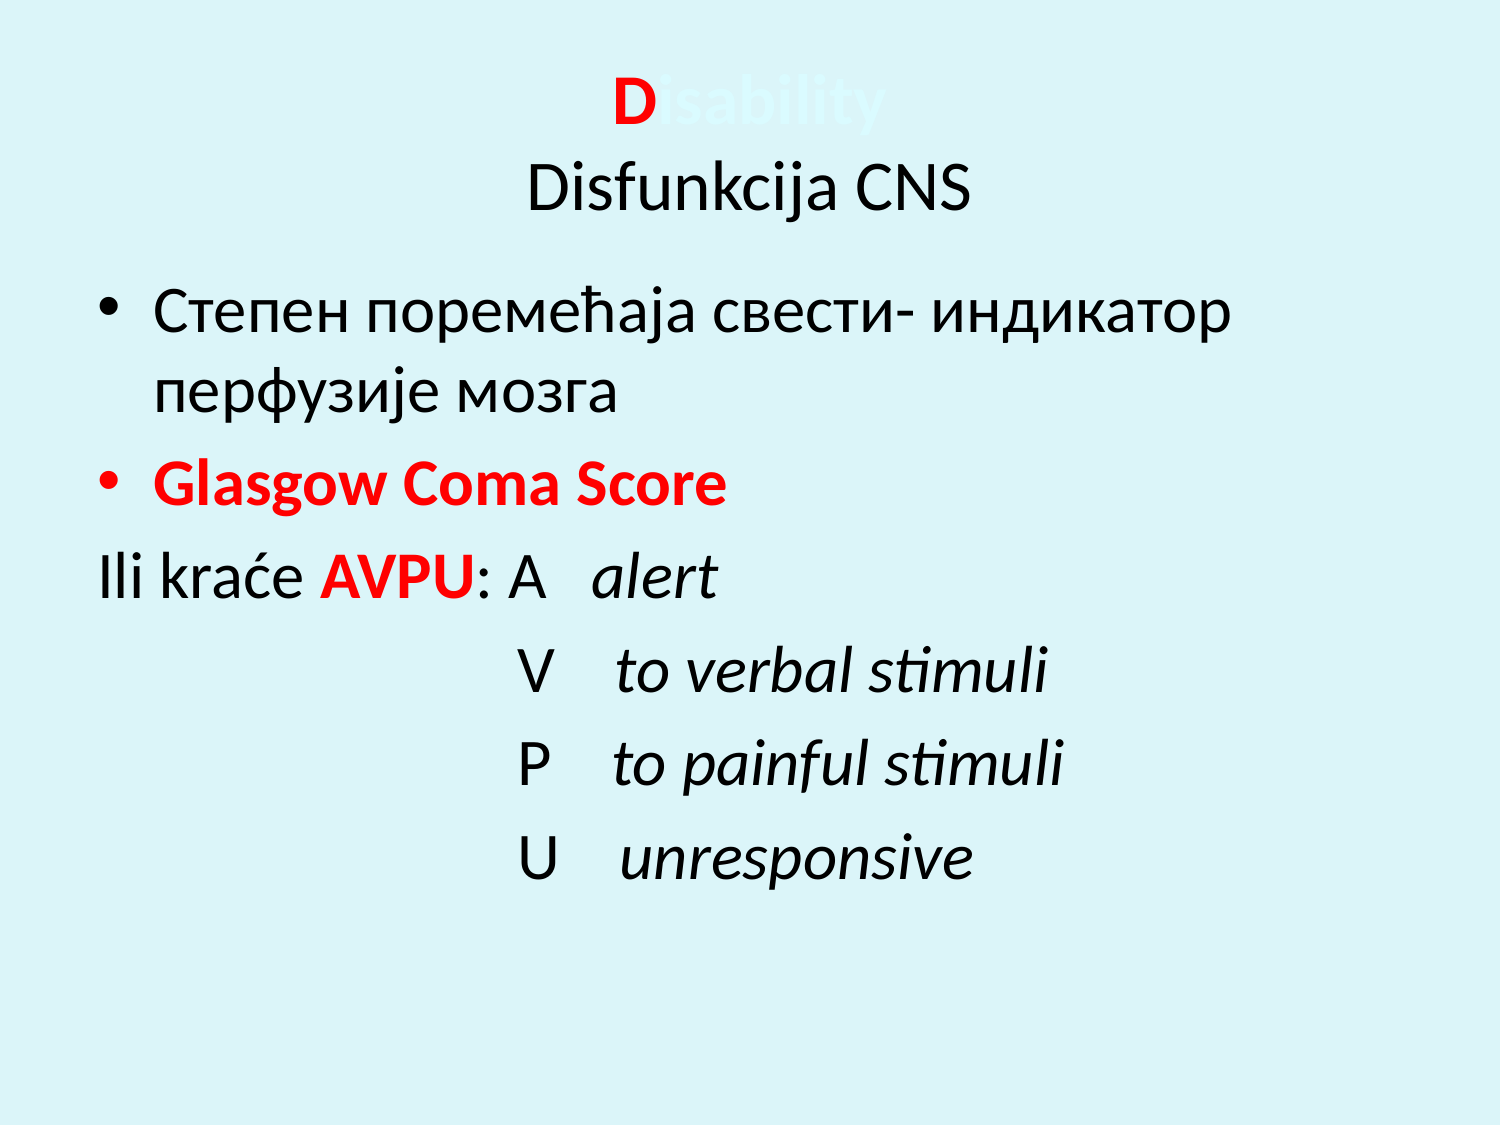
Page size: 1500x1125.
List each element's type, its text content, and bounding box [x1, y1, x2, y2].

title Disability Disfunkcija CNS [75, 45, 1425, 233]
list Степен поремећаја свести- индикатор перфузије мозга Glasgow Coma Score Ili kraće AVPU: A alert V to verbal stimuli P to painful stimuli U unresponsive [82, 257, 1432, 1001]
